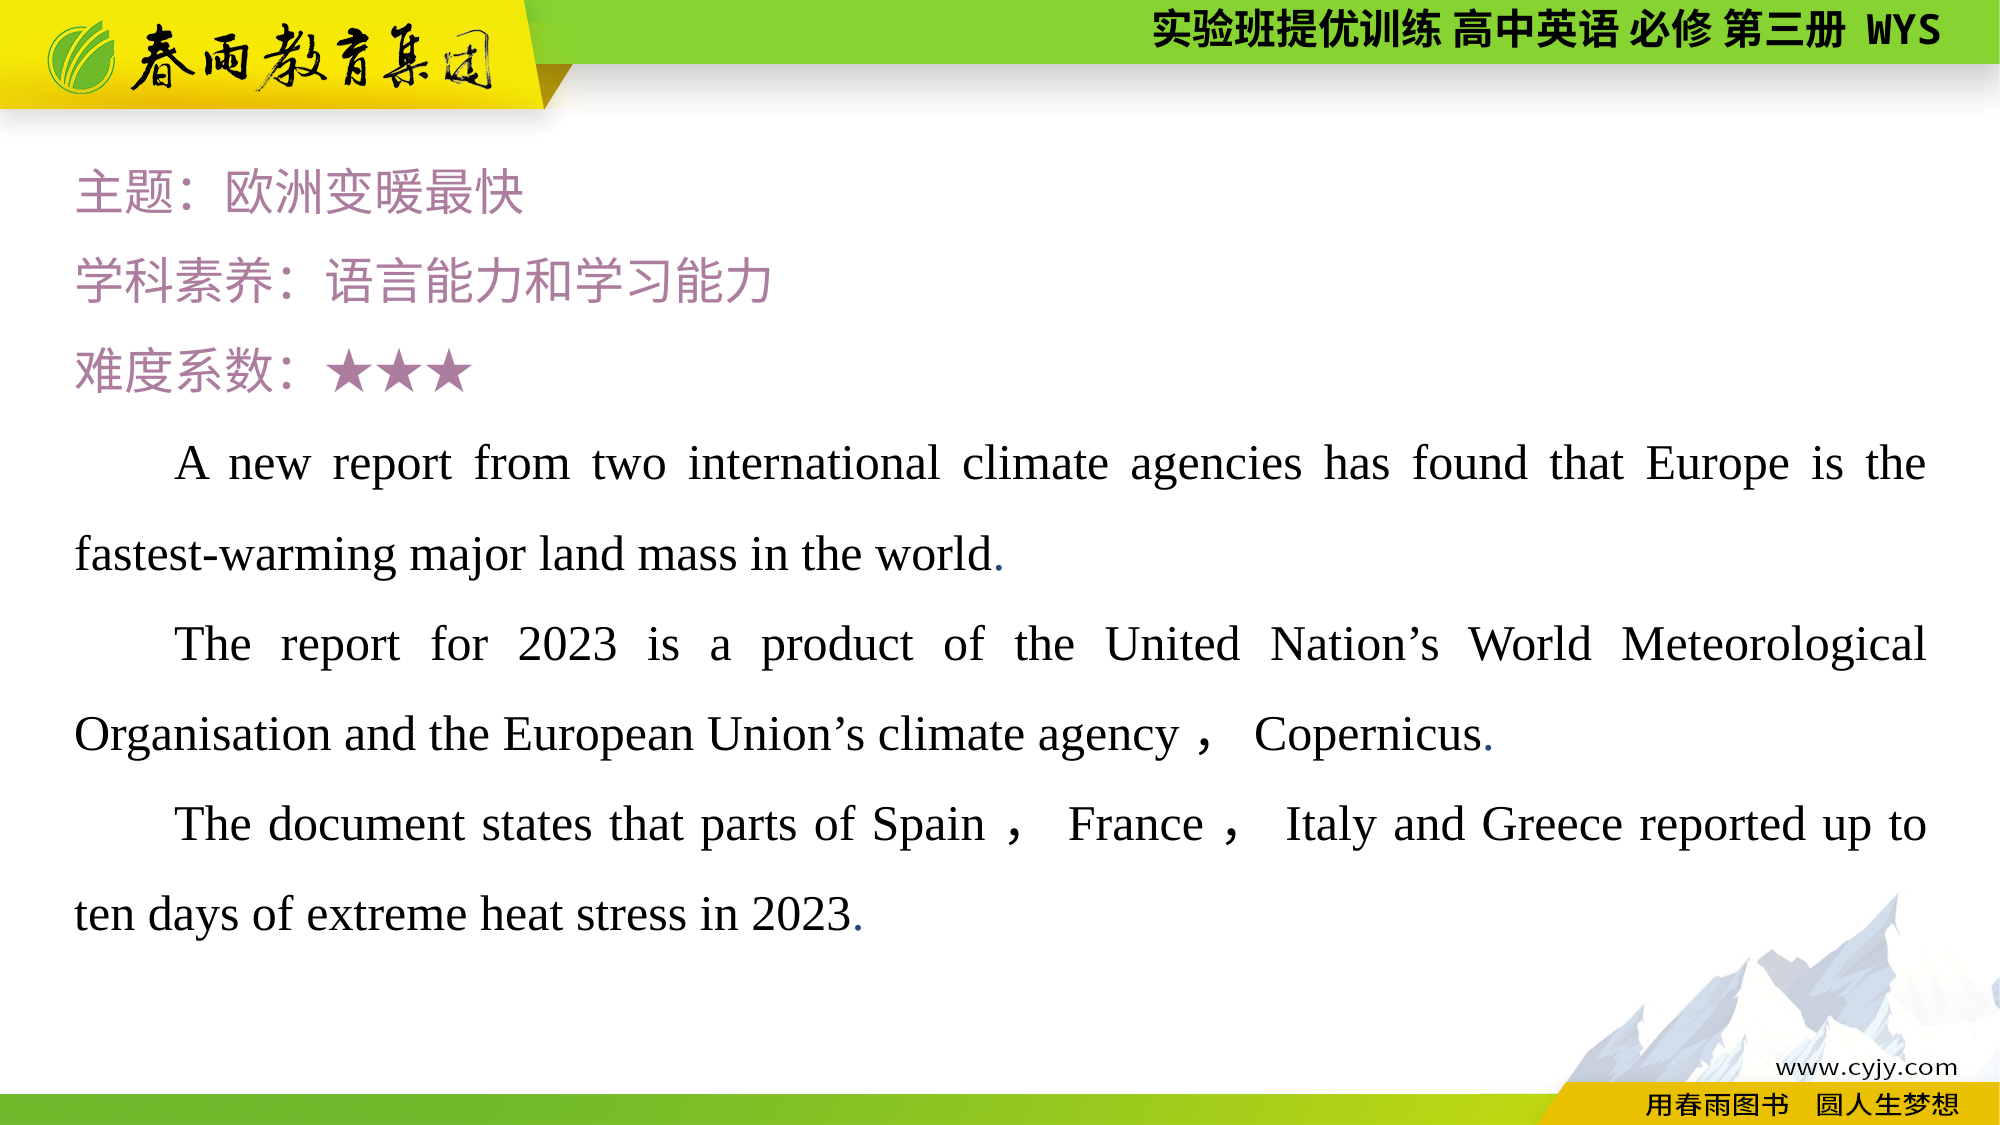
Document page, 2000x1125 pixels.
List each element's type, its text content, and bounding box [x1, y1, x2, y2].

picture [0, 0, 2000, 1125]
list 主题：欧洲变暖最快 学科素养：语言能力和学习能力 难度系数：★★★ A new report from two international climate agencies has found that Europe is the fastest-warming major land mass in the world. The report for 2023 is a product of the United Nation’s World Meteorological Organisation and the European Union’s climate agency，Copernicus. The document states that parts of Spain，France，Italy and Greece reported up to ten days of extreme heat stress in 2023. [59, 122, 1944, 945]
